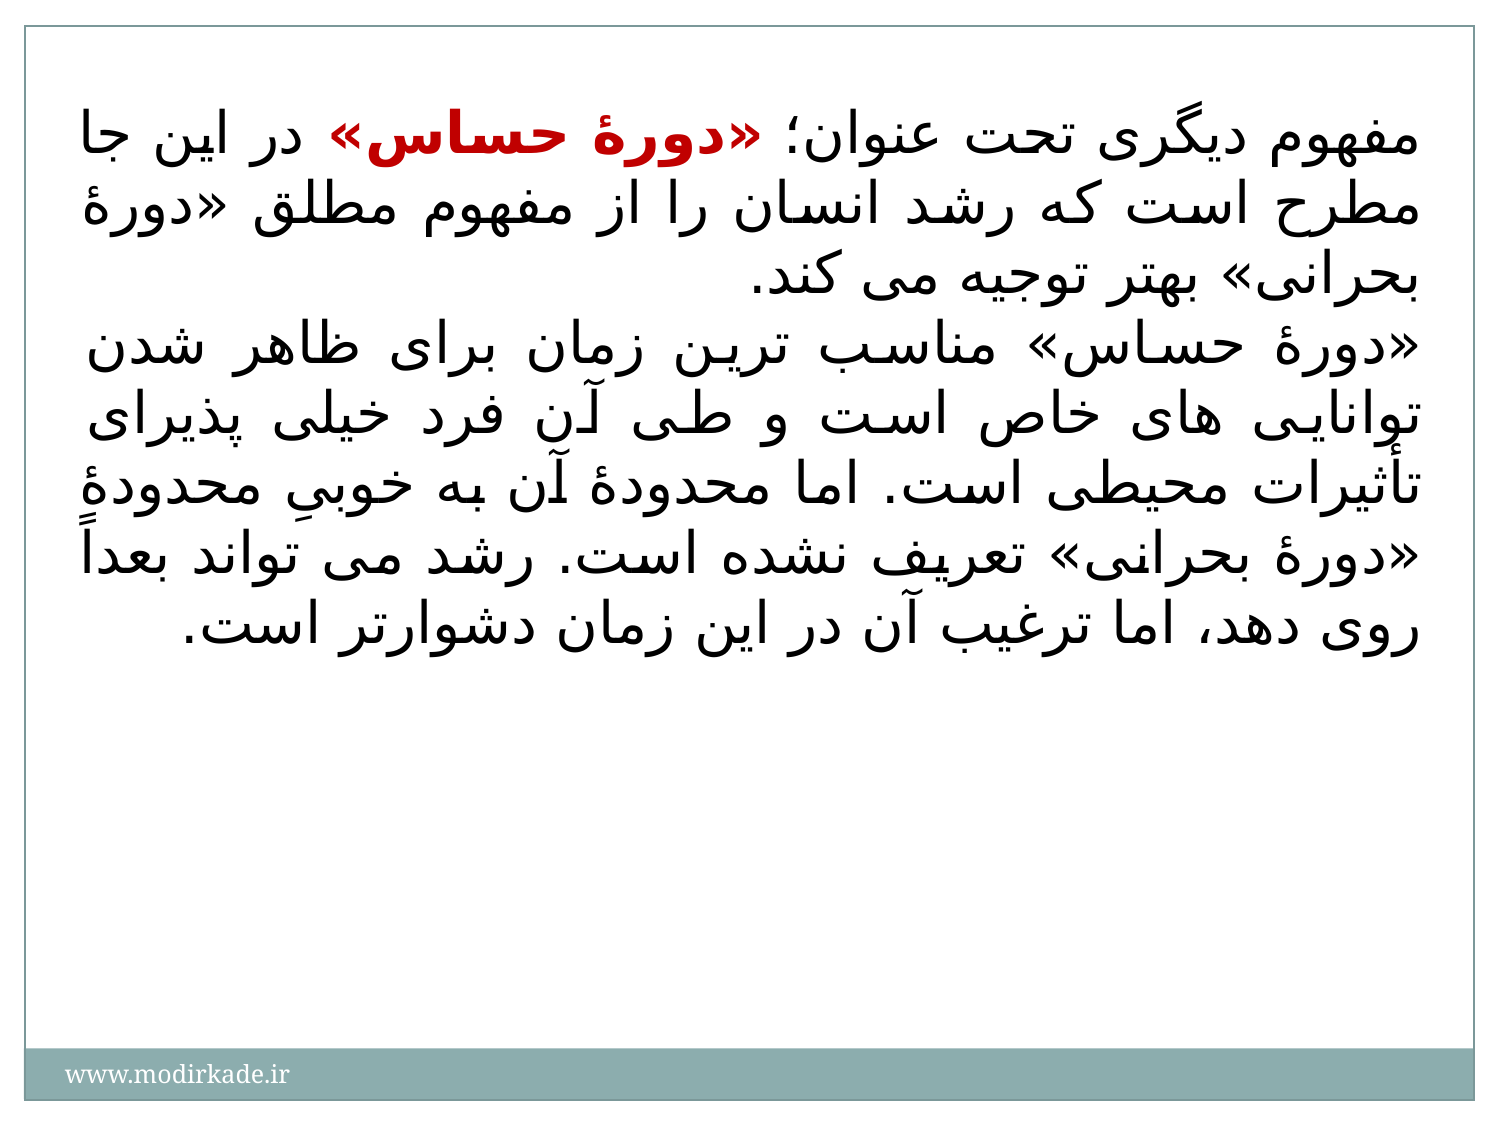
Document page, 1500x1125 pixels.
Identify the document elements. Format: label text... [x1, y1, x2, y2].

footer www.modirkade.ir [50, 1051, 638, 1112]
text_box مفهوم دیگری تحت عنوان؛ «دورۀ حساس» در این جا مطرح است که رشد انسان را از مفهوم مطلق «دورۀ بحرانی» بهتر توجیه می کند. «دورۀ حساس» مناسب ترین زمان برای ظاهر شدن توانایی های خاص است و طی آن فرد خیلی پذیرای تأثیرات محیطی است. اما محدودۀ آن به خوبیِ محدودۀ «دورۀ بحرانی» تعریف نشده است. رشد می تواند بعداً روی دهد، اما ترغیب آن در این زمان دشوارتر است. [62, 87, 1438, 663]
